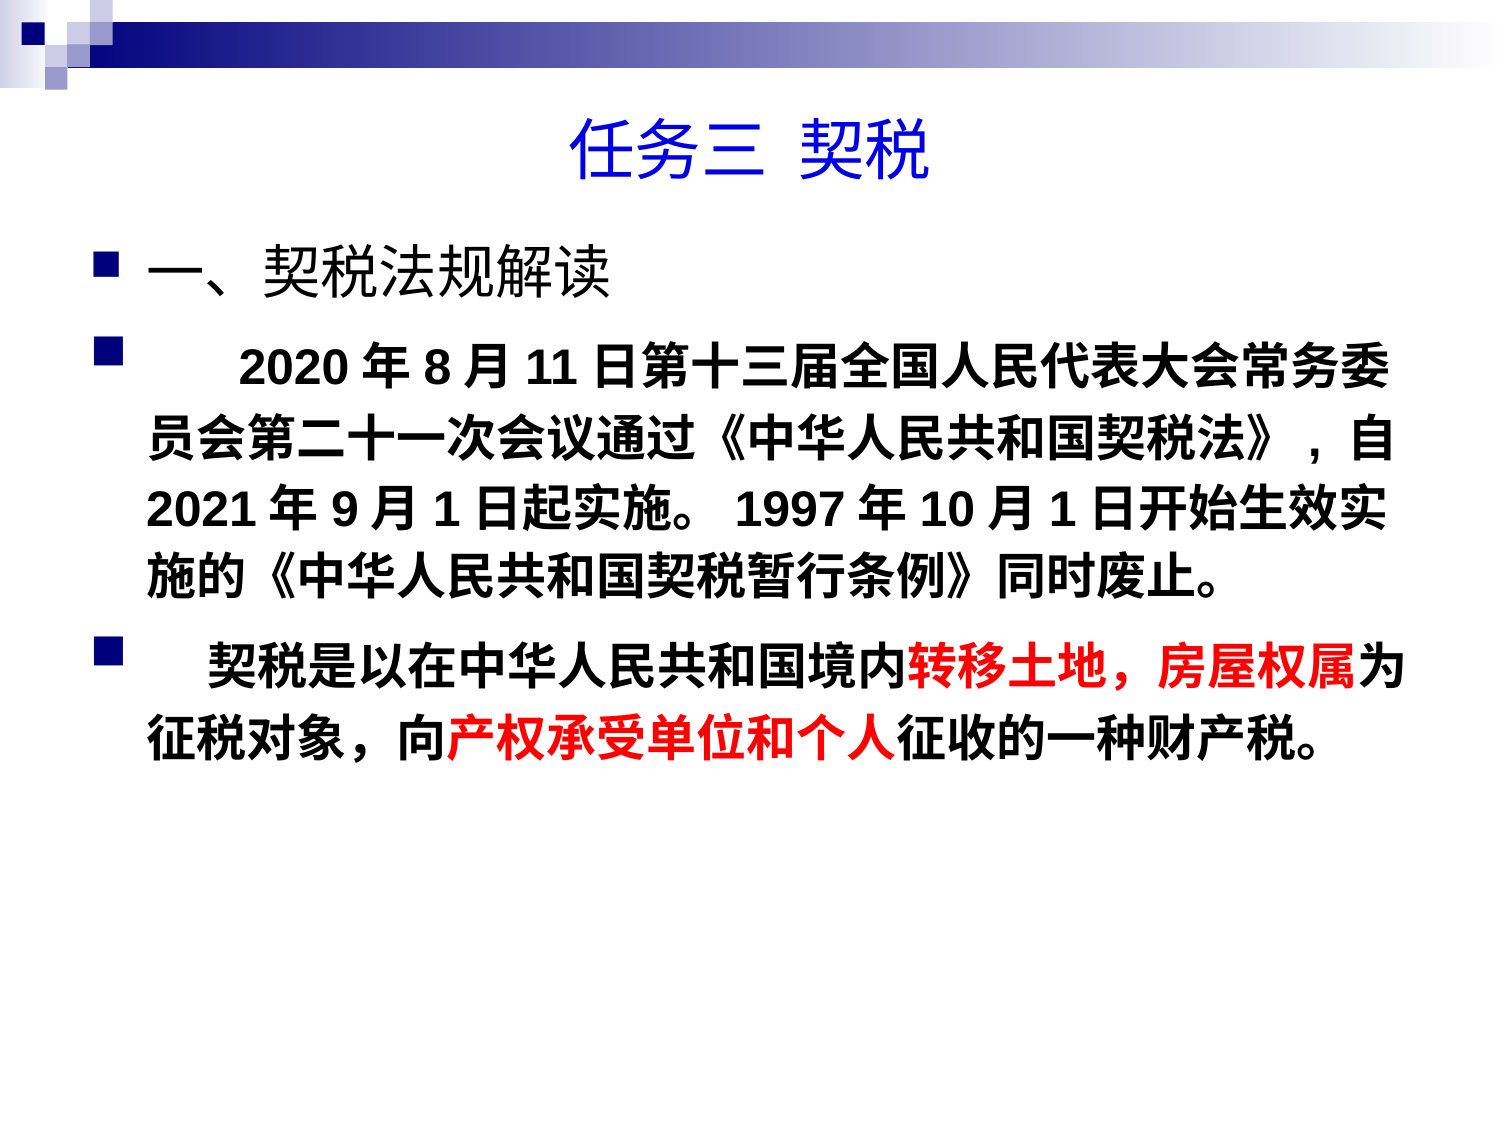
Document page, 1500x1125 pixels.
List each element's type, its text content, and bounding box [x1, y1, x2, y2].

title 任务三 契税 [74, 74, 1426, 227]
list 一、契税法规解读 2020年8月11日第十三届全国人民代表大会常务委员会第二十一次会议通过《中华人民共和国契税法》, 自2021年9月1日起实施。1997年10月1日开始生效实施的《中华人民共和国契税暂行条例》同时废止。 契税是以在中华人民共和国境内转移土地，房屋权属为征税对象，向产权承受单位和个人征收的一种财产税。 [74, 227, 1426, 866]
